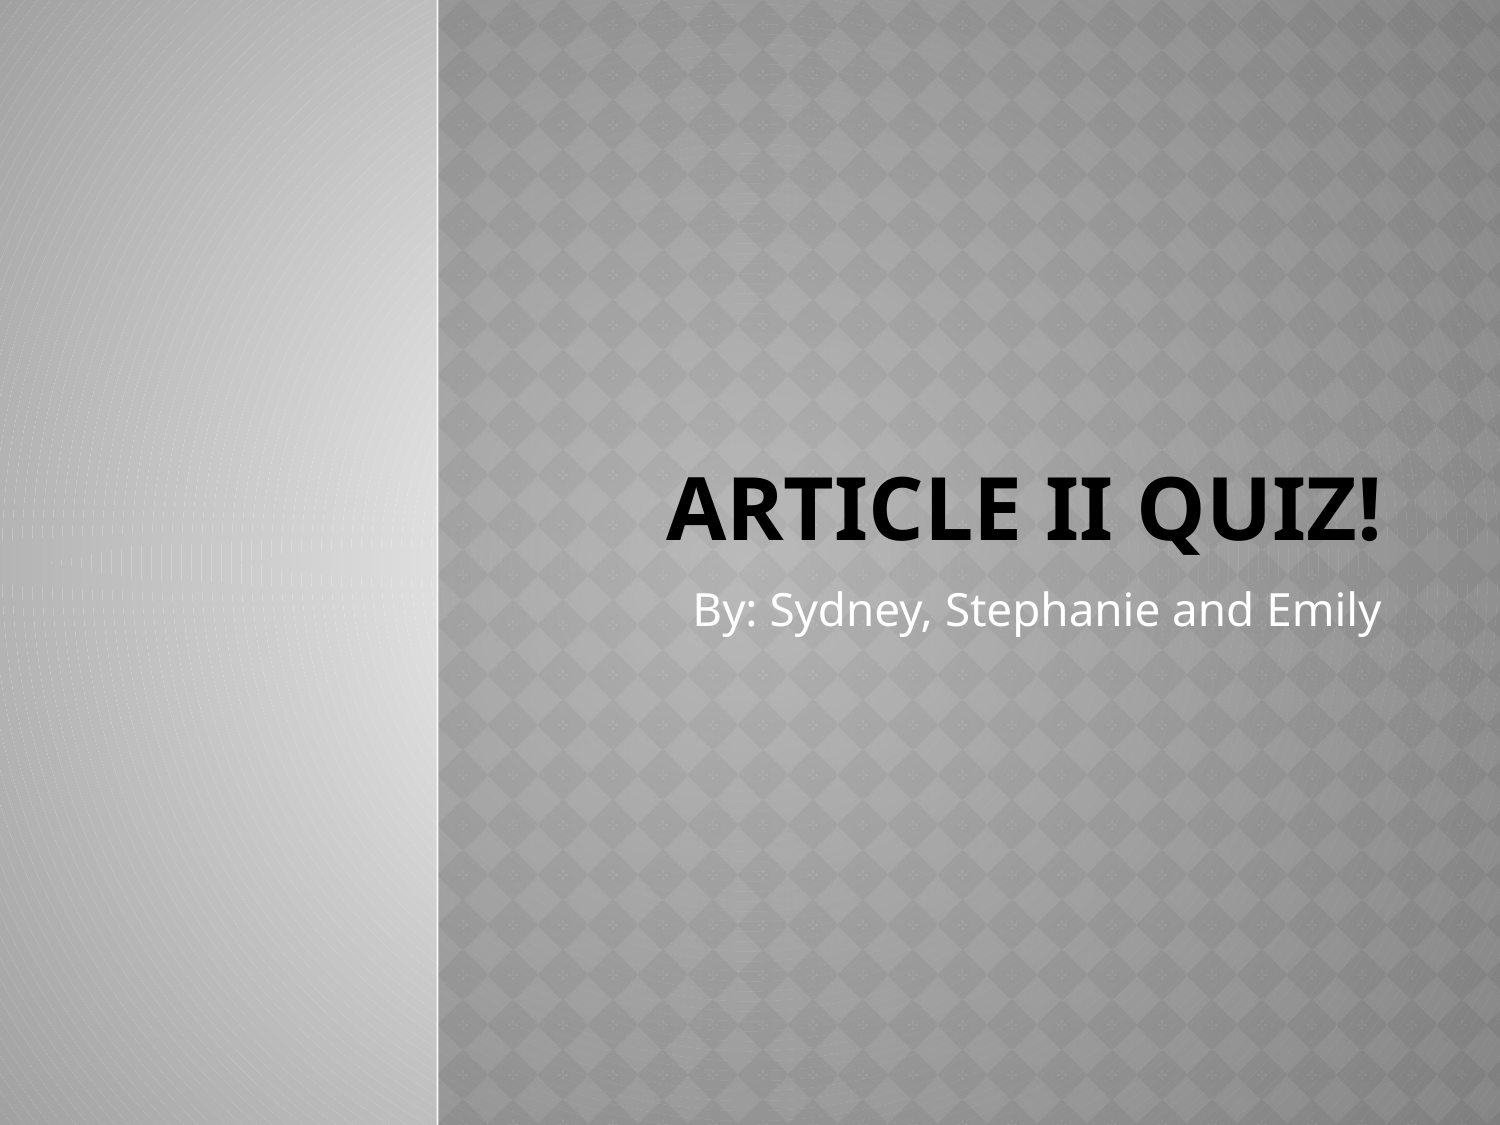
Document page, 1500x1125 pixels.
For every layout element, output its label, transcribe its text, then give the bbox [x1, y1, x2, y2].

title Article II Quiz! [552, 87, 1390, 558]
subtitle By: Sydney, Stephanie and Emily [550, 580, 1390, 762]
